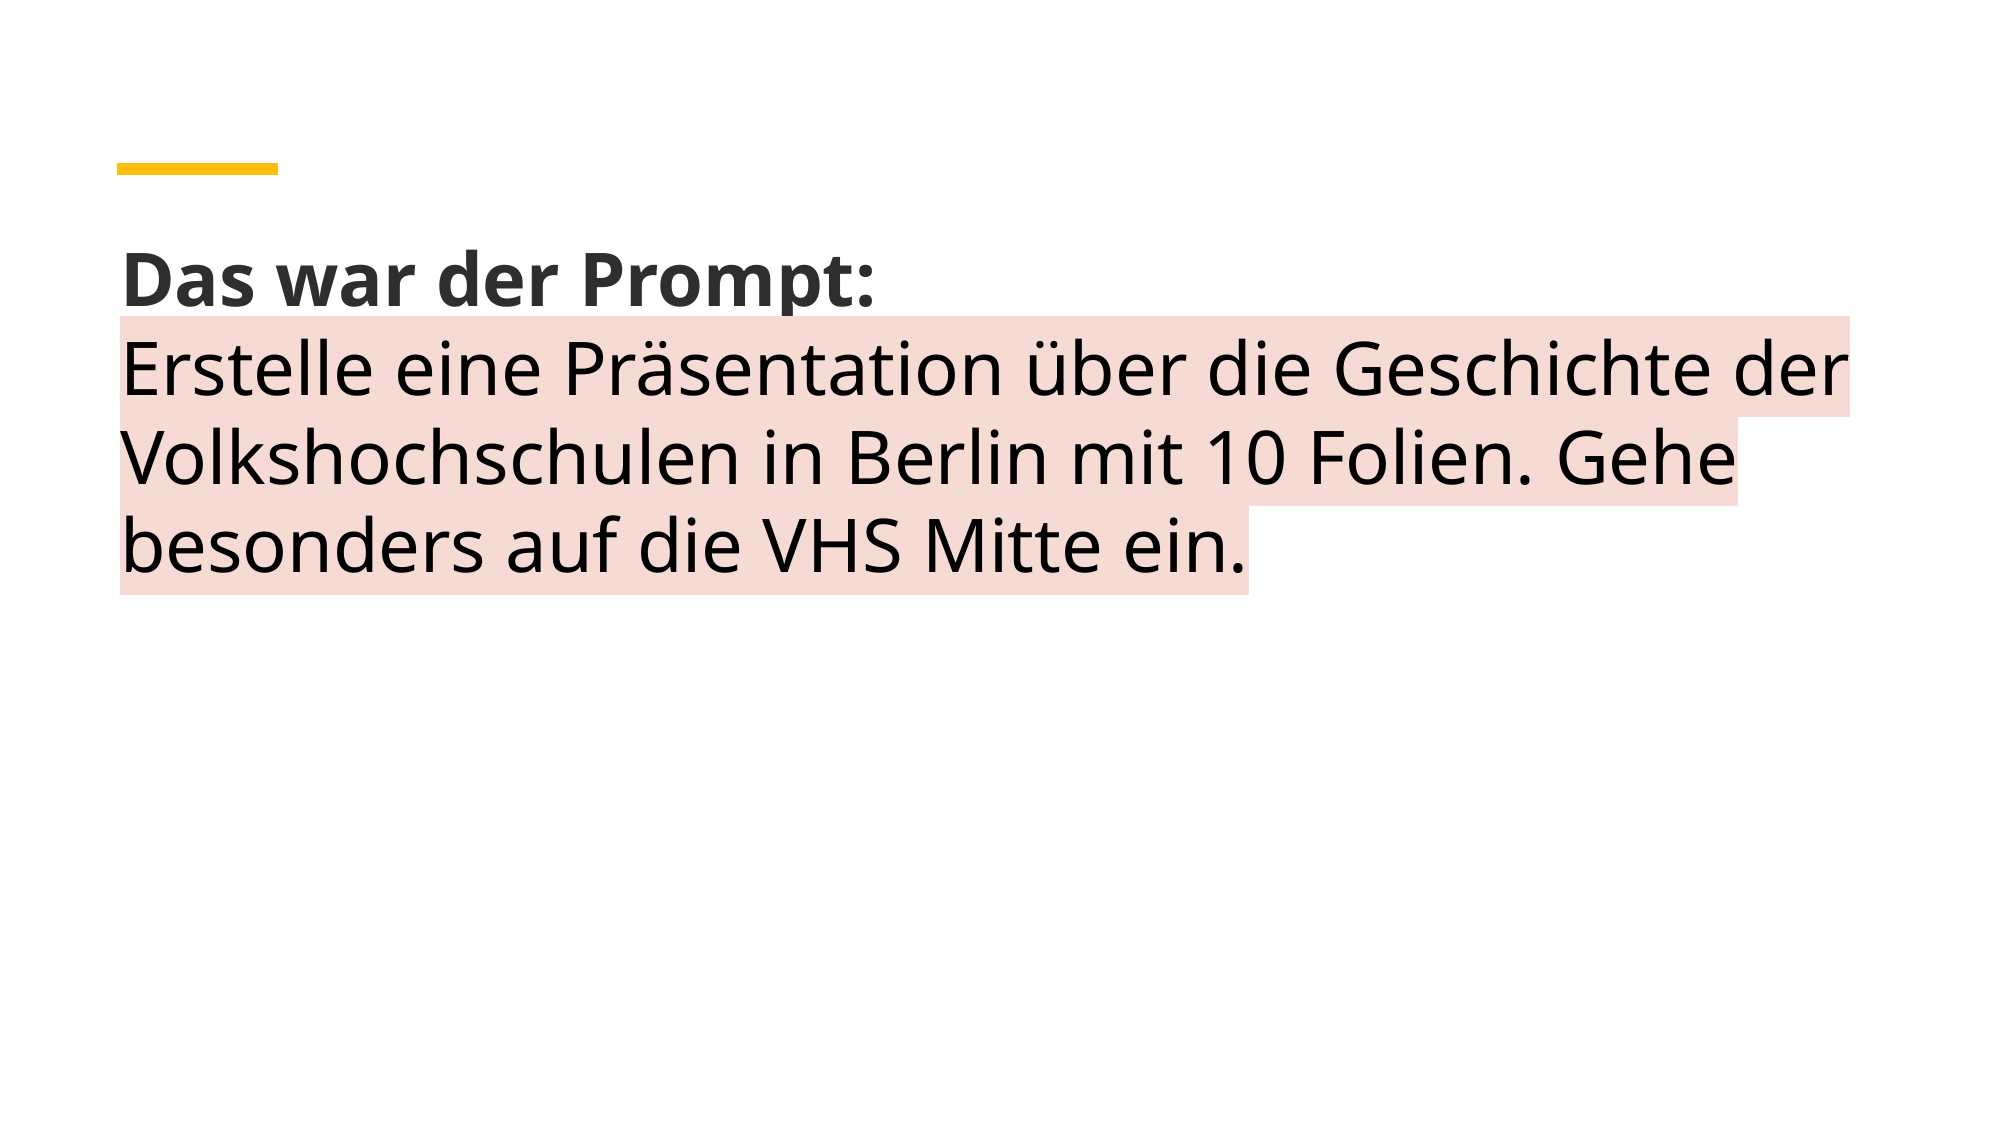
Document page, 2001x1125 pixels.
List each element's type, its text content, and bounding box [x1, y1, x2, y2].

title Das war der Prompt: Erstelle eine Präsentation über die Geschichte der Volkshochschulen in Berlin mit 10 Folien. Gehe besonders auf die VHS Mitte ein. [105, 224, 1892, 602]
